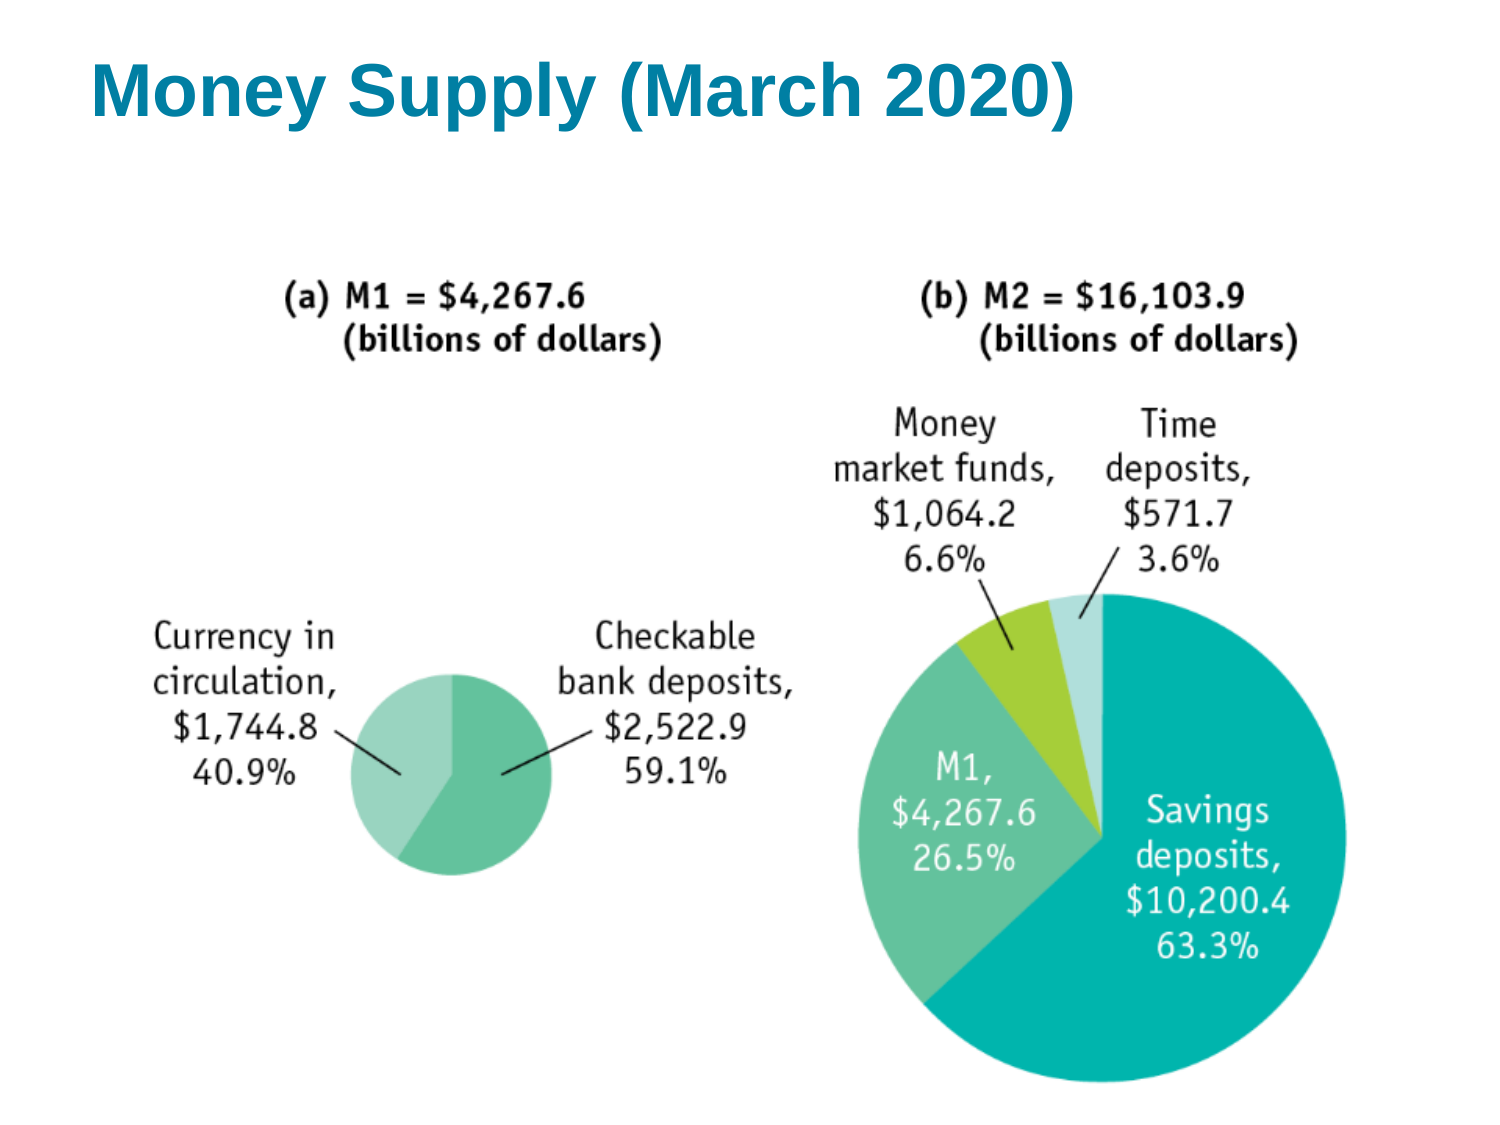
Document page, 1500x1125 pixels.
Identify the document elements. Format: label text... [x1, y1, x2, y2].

title Money Supply (March 2020) [75, 35, 1458, 147]
picture [145, 269, 1355, 1090]
